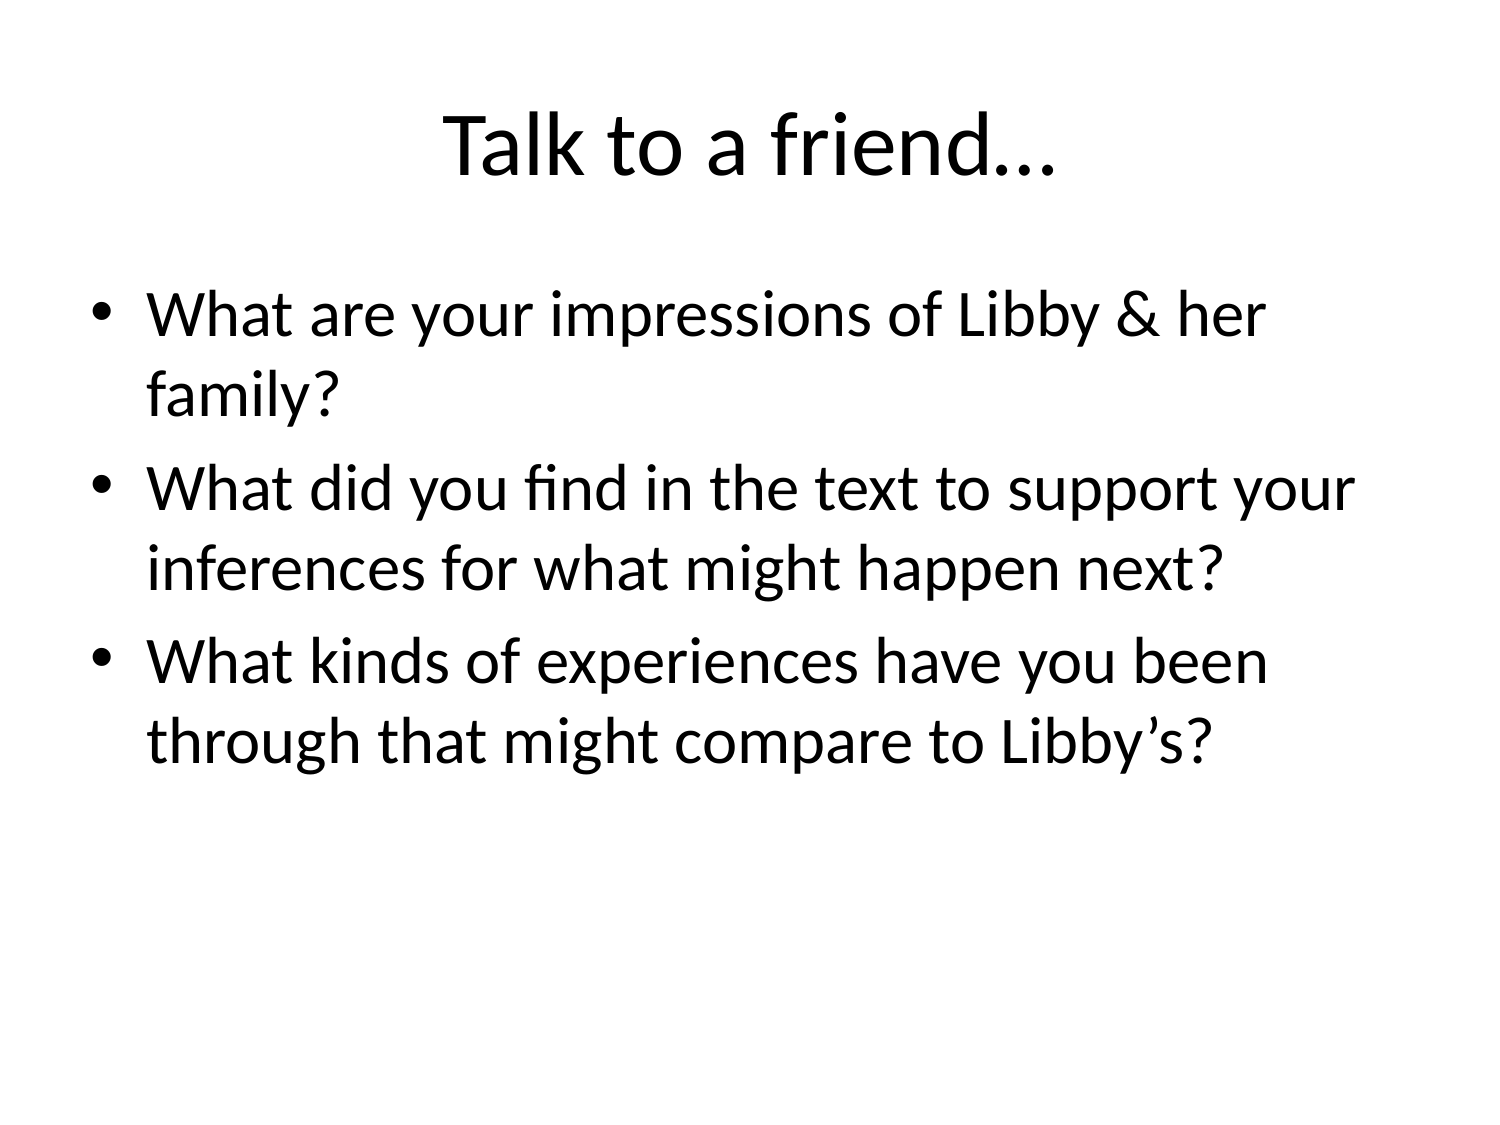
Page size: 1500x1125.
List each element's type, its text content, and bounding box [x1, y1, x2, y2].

list What are your impressions of Libby & her family? What did you find in the text to support your inferences for what might happen next? What kinds of experiences have you been through that might compare to Libby’s? [75, 262, 1425, 1005]
title Talk to a friend… [75, 45, 1425, 233]
